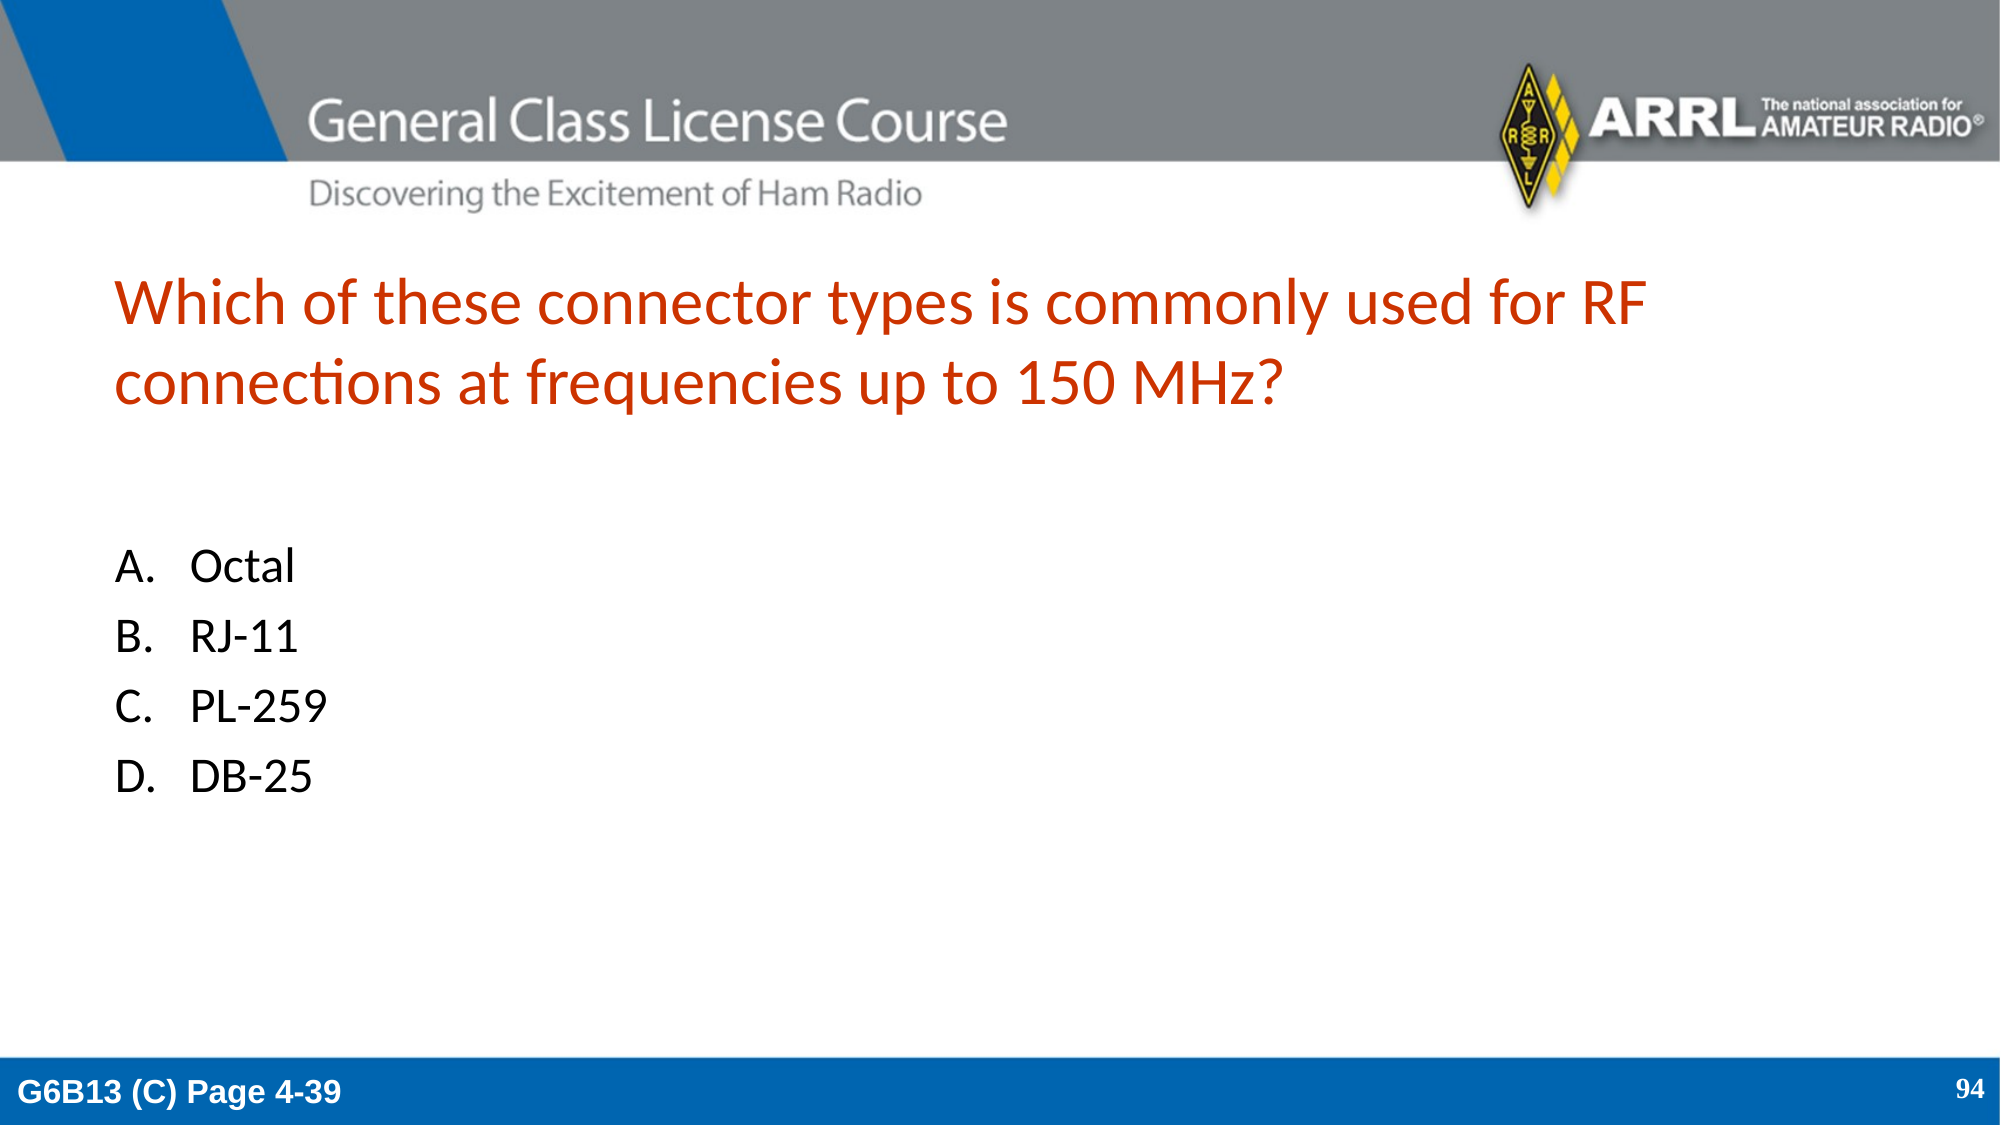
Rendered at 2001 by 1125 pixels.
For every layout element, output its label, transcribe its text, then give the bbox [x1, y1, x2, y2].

text_box G6B13 (C) Page 4-39 [2, 1062, 1315, 1118]
text_box 94 [1875, 1062, 2000, 1113]
title Which of these connector types is commonly used for RF connections at frequencies up to 150 MHz? [99, 249, 1900, 468]
picture [0, 0, 2001, 1125]
list Octal RJ-11 PL-259 DB-25 [99, 525, 1900, 1005]
